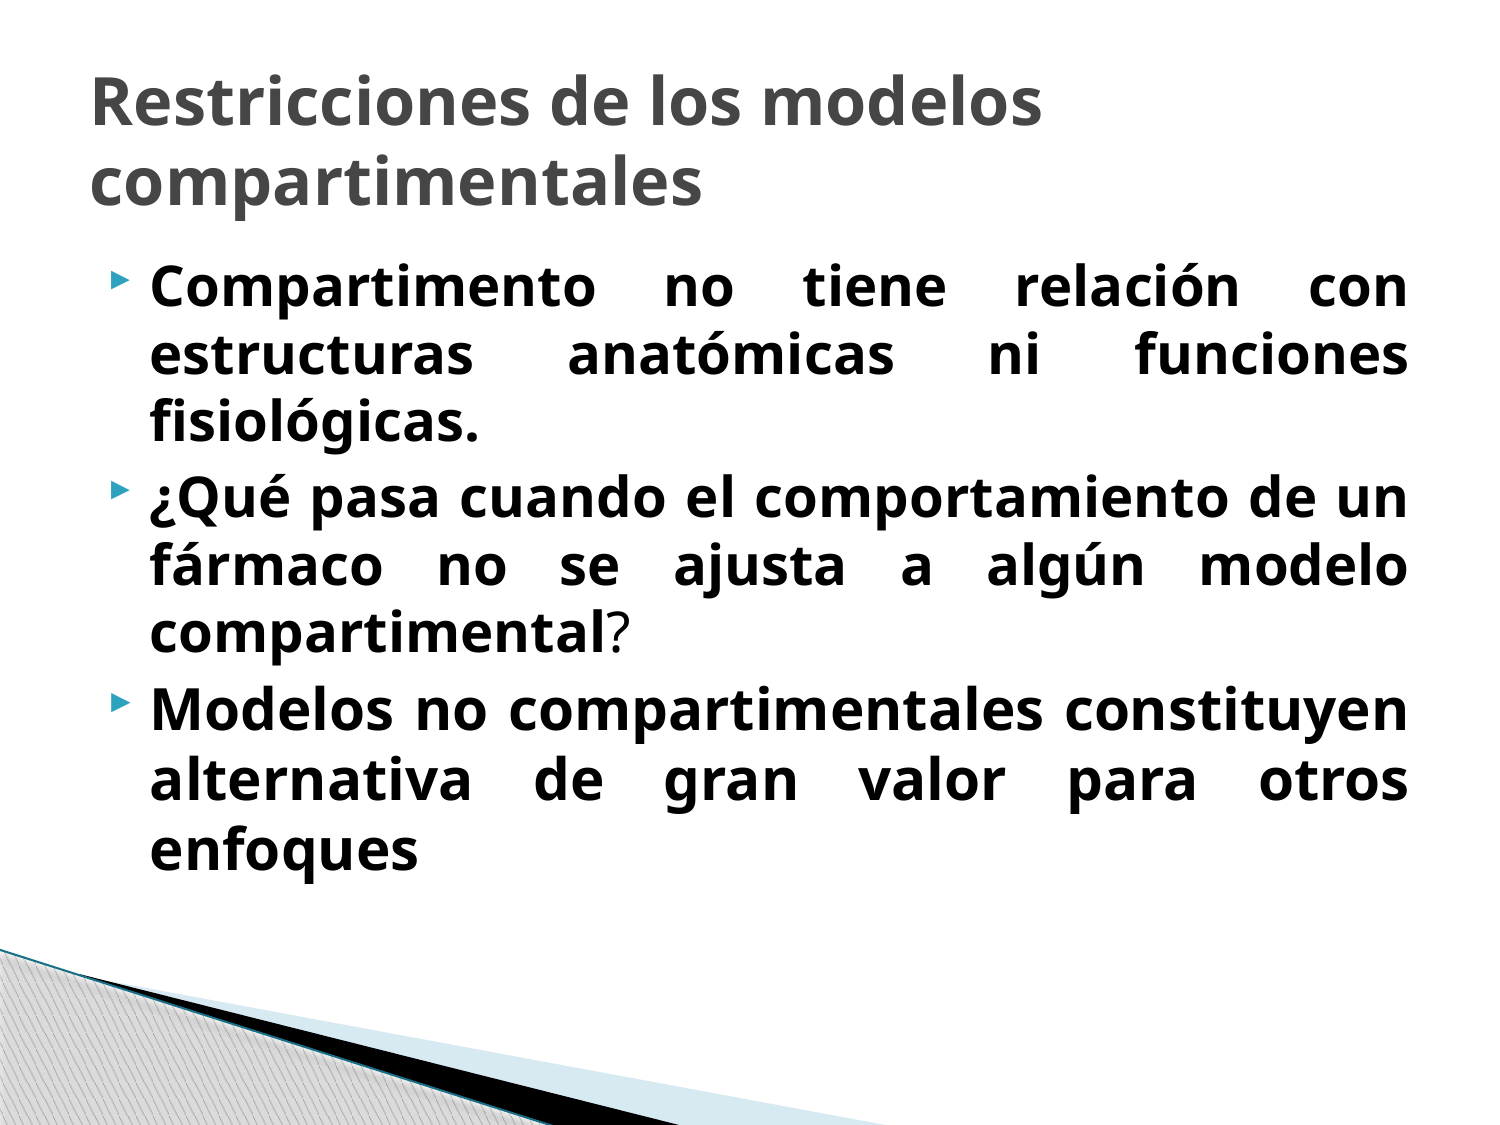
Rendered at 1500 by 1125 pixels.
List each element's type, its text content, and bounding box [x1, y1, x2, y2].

list Compartimento no tiene relación con estructuras anatómicas ni funciones fisiológicas. ¿Qué pasa cuando el comportamiento de un fármaco no se ajusta a algún modelo compartimental? Modelos no compartimentales constituyen alternativa de gran valor para otros enfoques [74, 242, 1426, 986]
title Restricciones de los modelos compartimentales [75, 45, 1425, 233]
